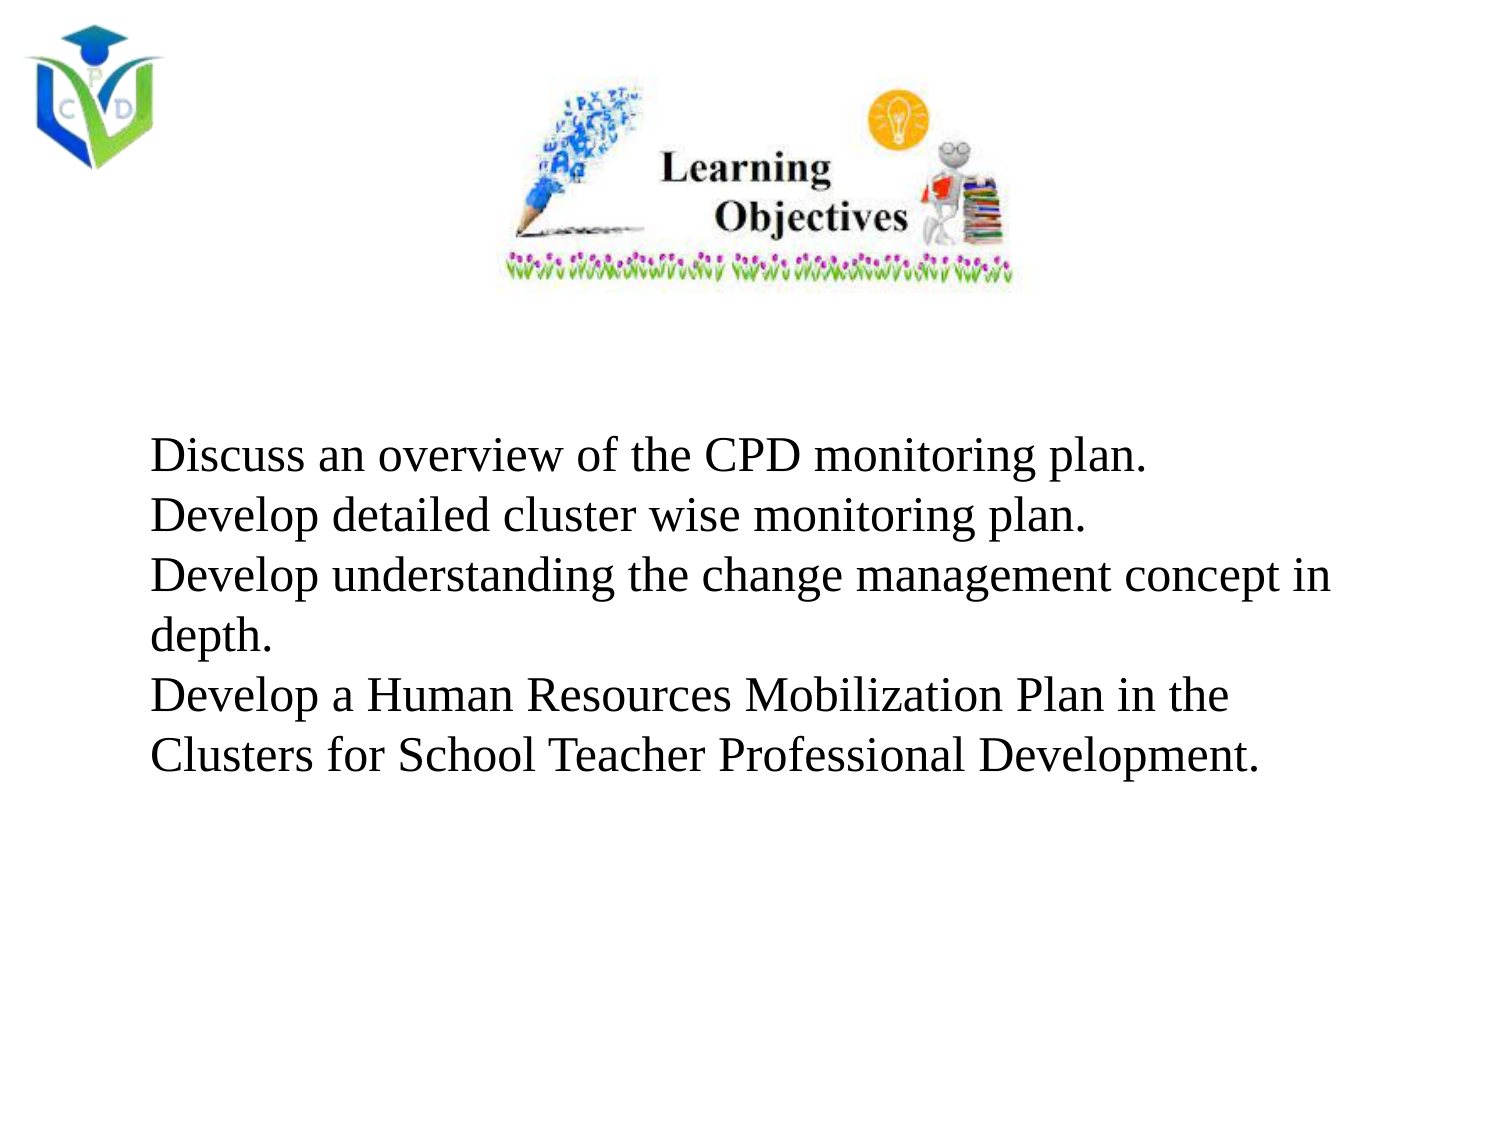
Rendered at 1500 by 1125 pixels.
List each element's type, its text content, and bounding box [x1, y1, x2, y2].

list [469, 50, 1045, 301]
title Discuss an overview of the CPD monitoring plan. Develop detailed cluster wise monitoring plan. Develop understanding the change management concept in depth. Develop a Human Resources Mobilization Plan in the Clusters for School Teacher Professional Development. [150, 420, 1338, 902]
picture [22, 24, 168, 170]
